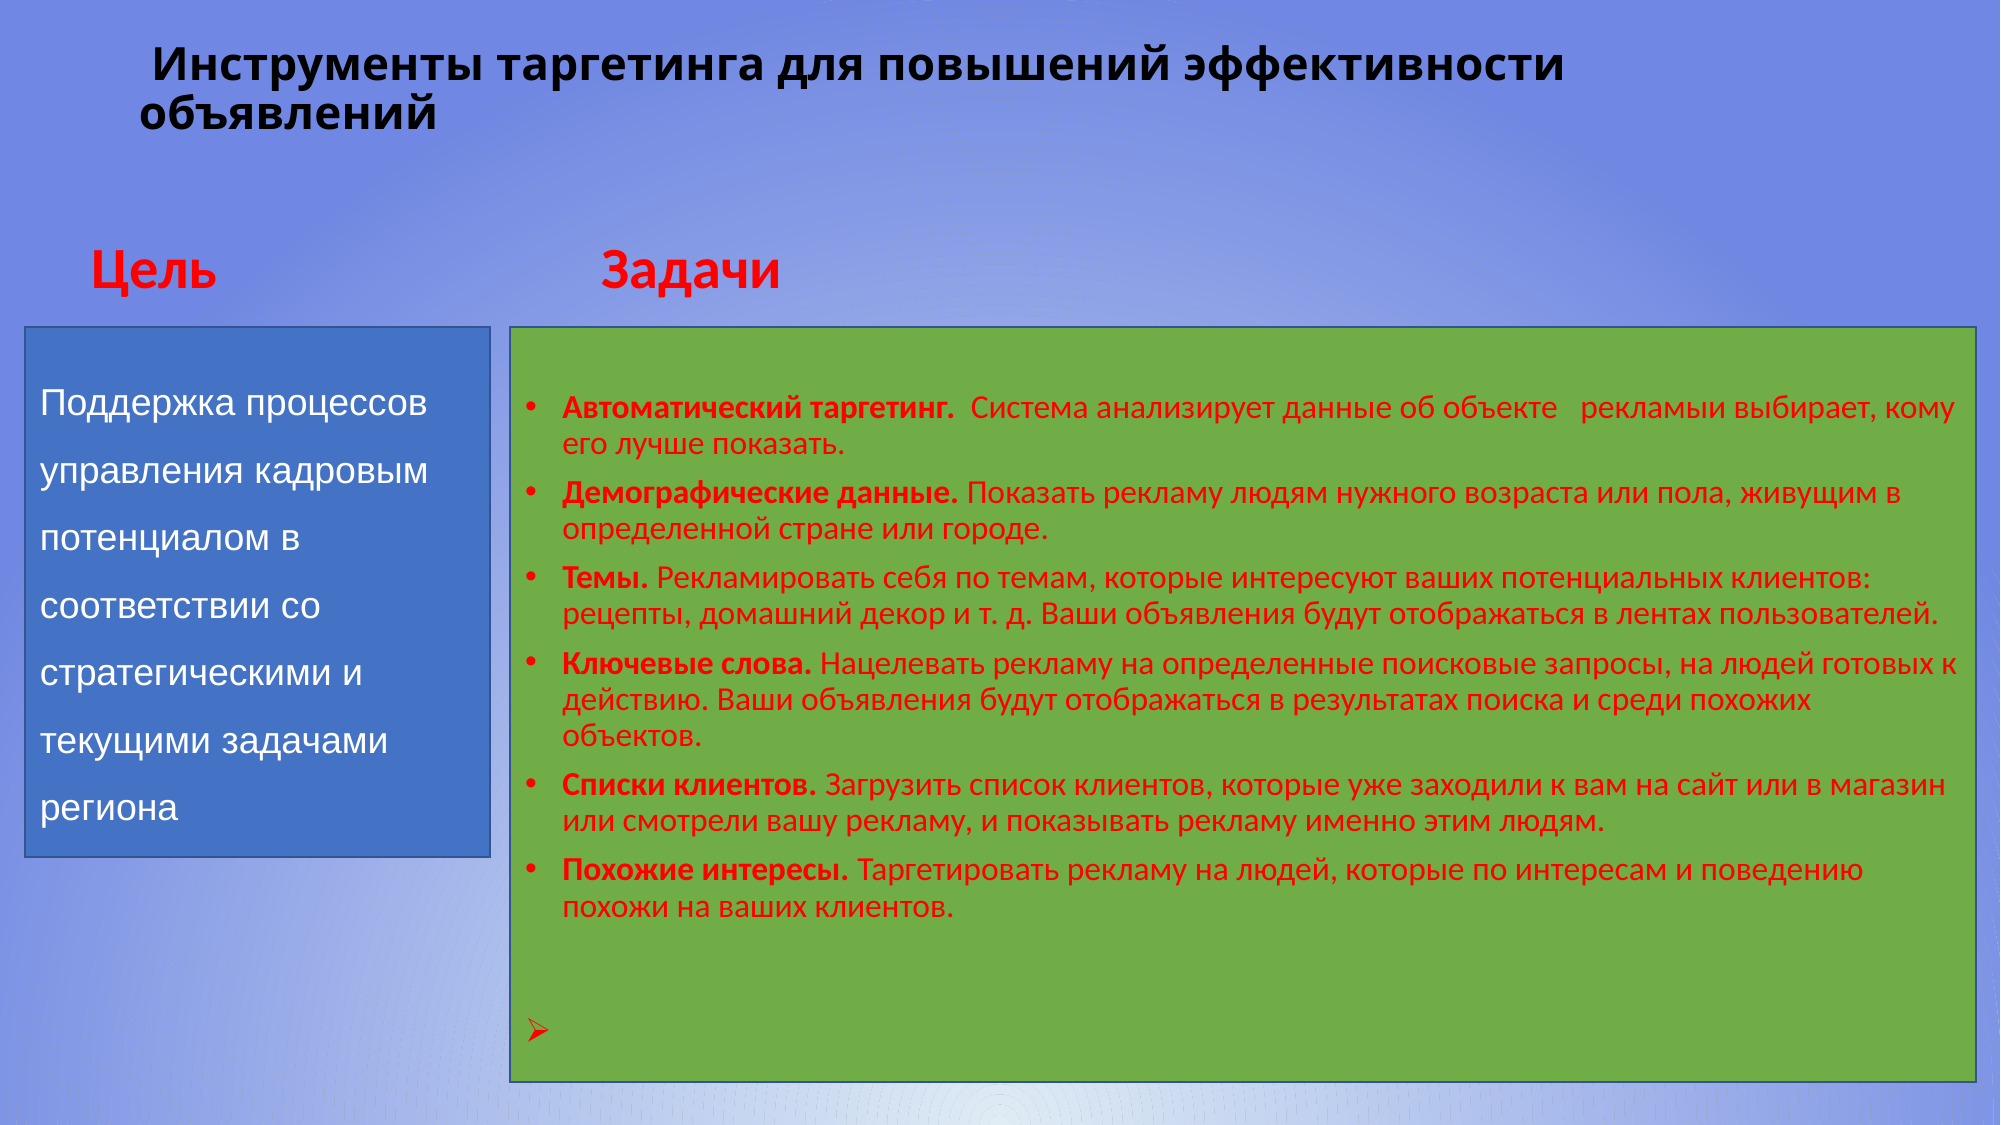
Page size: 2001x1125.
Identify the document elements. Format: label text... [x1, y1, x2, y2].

list Поддержка процессов управления кадровым потенциалом в соответствии со стратегическими и текущими задачами региона [24, 326, 491, 858]
title Инструменты таргетинга для повышений эффективности объявлений [124, 32, 1849, 204]
list Задачи [586, 173, 854, 309]
list Автоматический таргетинг. Система анализирует данные об объекте рекламыи выбирает, кому его лучше показать. Демографические данные. Показать рекламу людям нужного возраста или пола, живущим в определенной стране или городе. Темы. Рекламировать себя по темам, которые интересуют ваших потенциальных клиентов: рецепты, домашний декор и т. д. Ваши объявления будут отображаться в лентах пользователей. Ключевые слова. Нацелевать рекламу на определенные поисковые запросы, на людей готовых к действию. Ваши объявления будут отображаться в результатах поиска и среди похожих объектов. Списки клиентов. Загрузить список клиентов, которые уже заходили к вам на сайт или в магазин или смотрели вашу рекламу, и показывать рекламу именно этим людям. Похожие интересы. Таргетировать рекламу на людей, которые по интересам и поведению похожи на ваших клиентов. [509, 326, 1977, 1083]
list Цель [76, 173, 271, 309]
